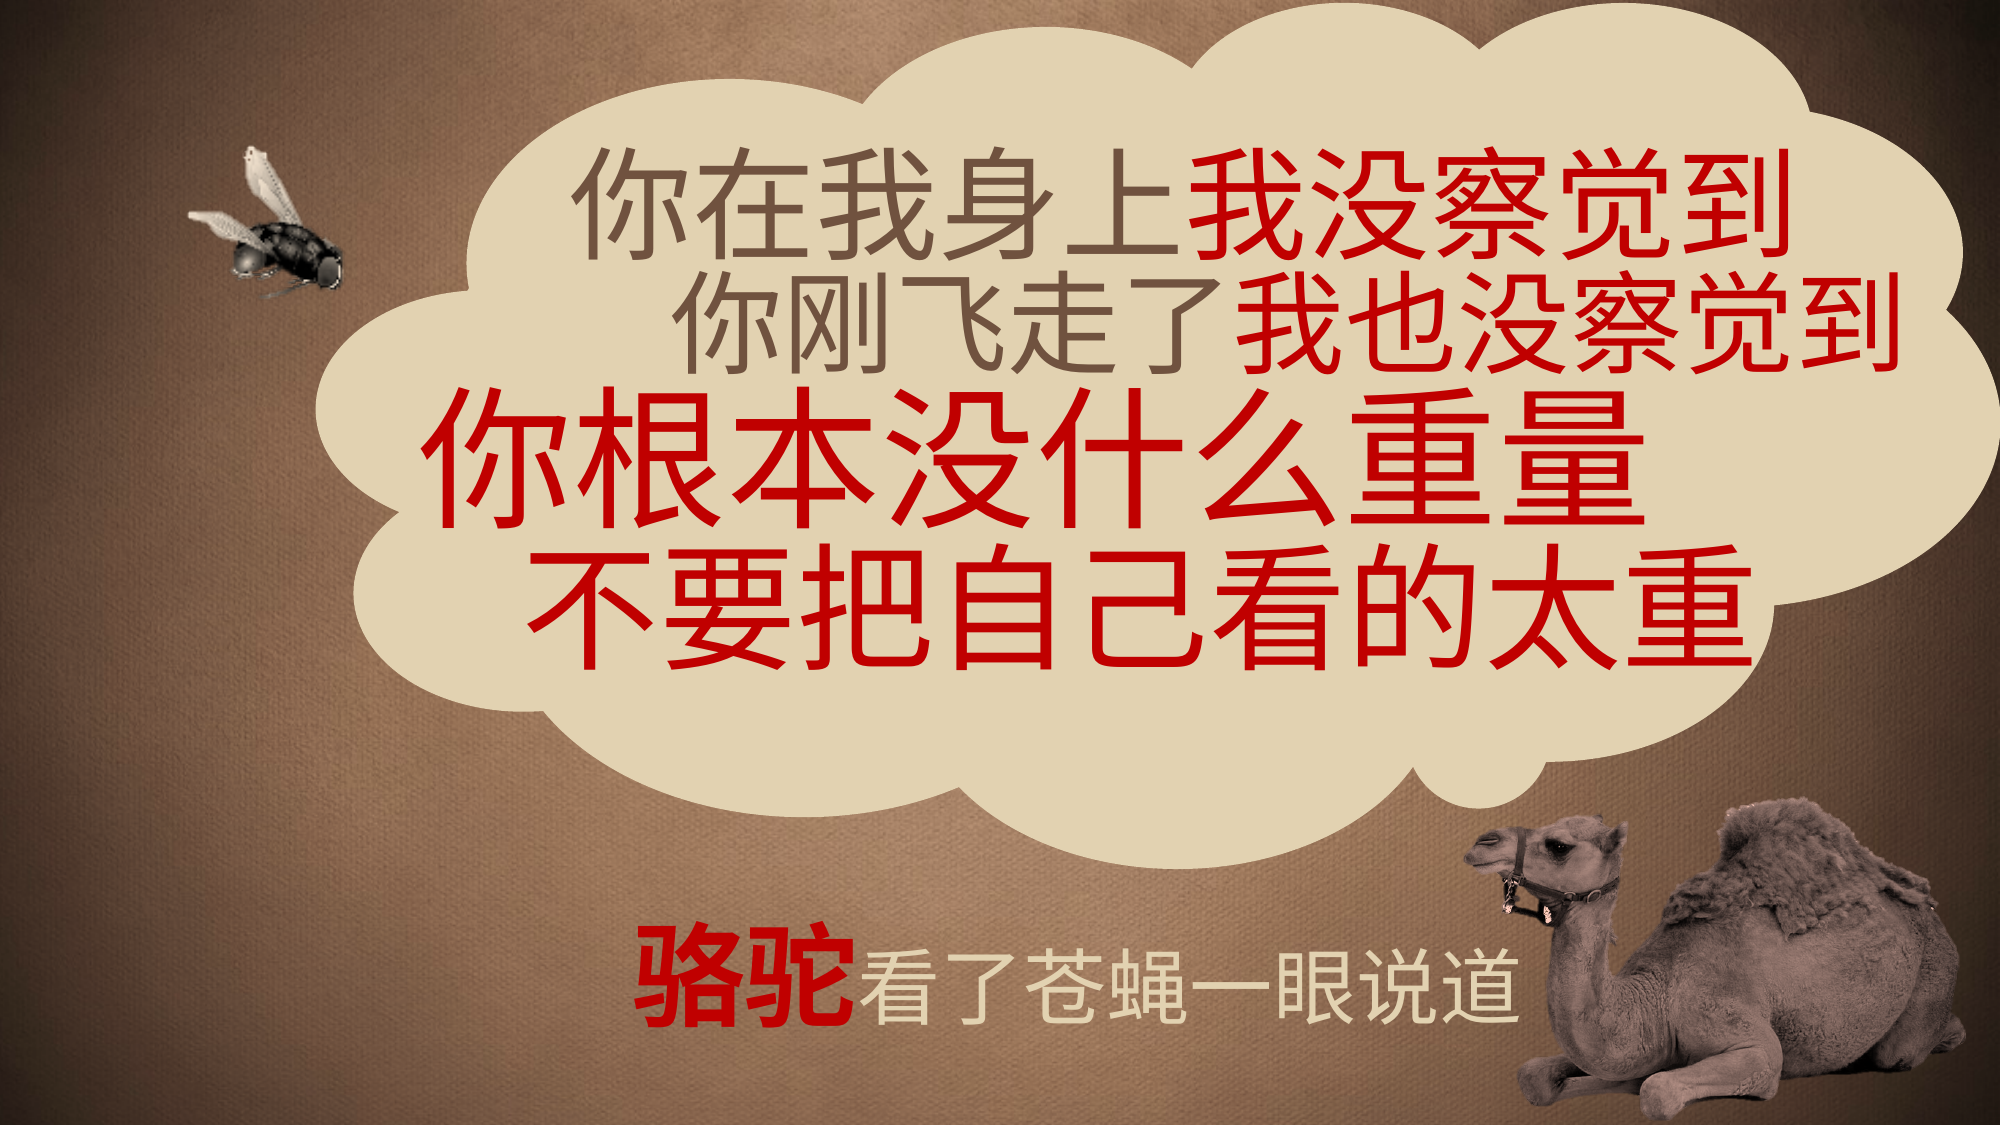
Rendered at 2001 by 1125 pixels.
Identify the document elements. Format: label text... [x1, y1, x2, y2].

text_box [561, 1, 2000, 611]
picture [0, 0, 2000, 1125]
text_box 你在我身上我没察觉到 [555, 120, 1815, 283]
text_box 不要把自己看的太重 [507, 514, 1775, 695]
text_box 骆驼看了苍蝇一眼说道 [617, 898, 1434, 1049]
text_box [314, 124, 1735, 871]
text_box 你刚飞走了我也没察觉到 [655, 245, 1923, 396]
text_box 你根本没什么重量 [403, 354, 1668, 555]
